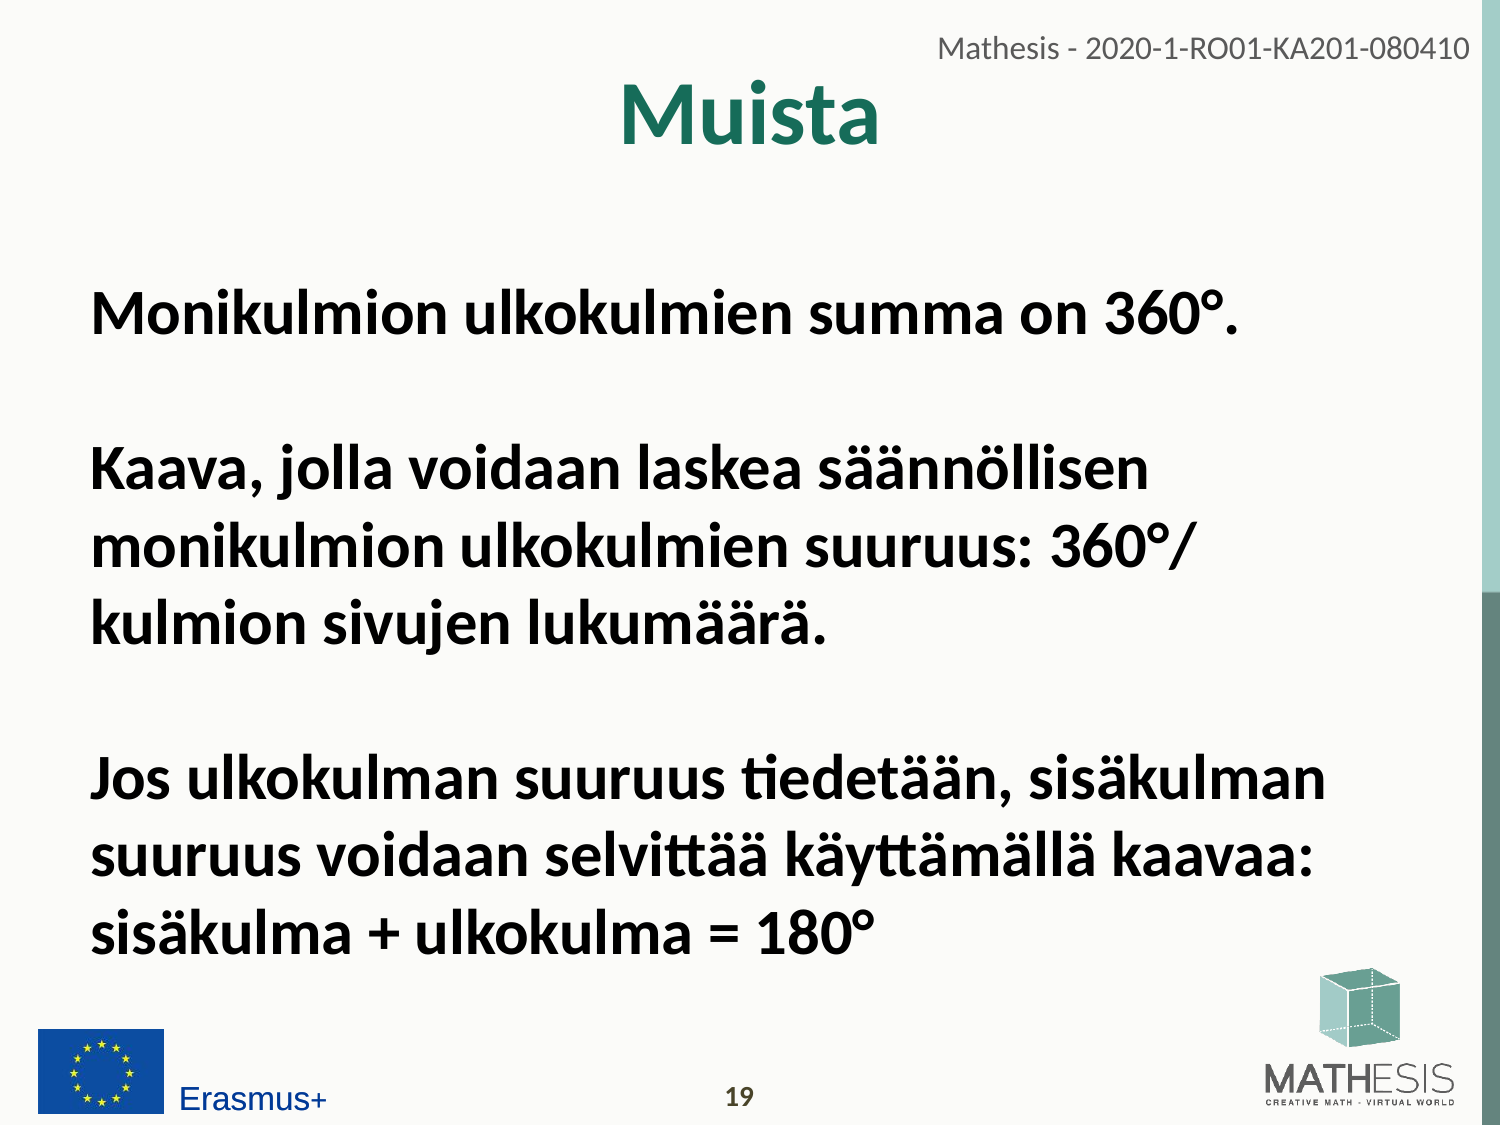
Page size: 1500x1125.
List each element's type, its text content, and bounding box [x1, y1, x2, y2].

picture [38, 1029, 164, 1114]
title Muista [75, 45, 1425, 233]
list Monikulmion ulkokulmien summa on 360°. Kaava, jolla voidaan laskea säännöllisen monikulmion ulkokulmien suuruus: 360°/ kulmion sivujen lukumäärä. Jos ulkokulman suuruus tiedetään, sisäkulman suuruus voidaan selvittää käyttämällä kaavaa: sisäkulma + ulkokulma = 180° [75, 262, 1425, 1005]
